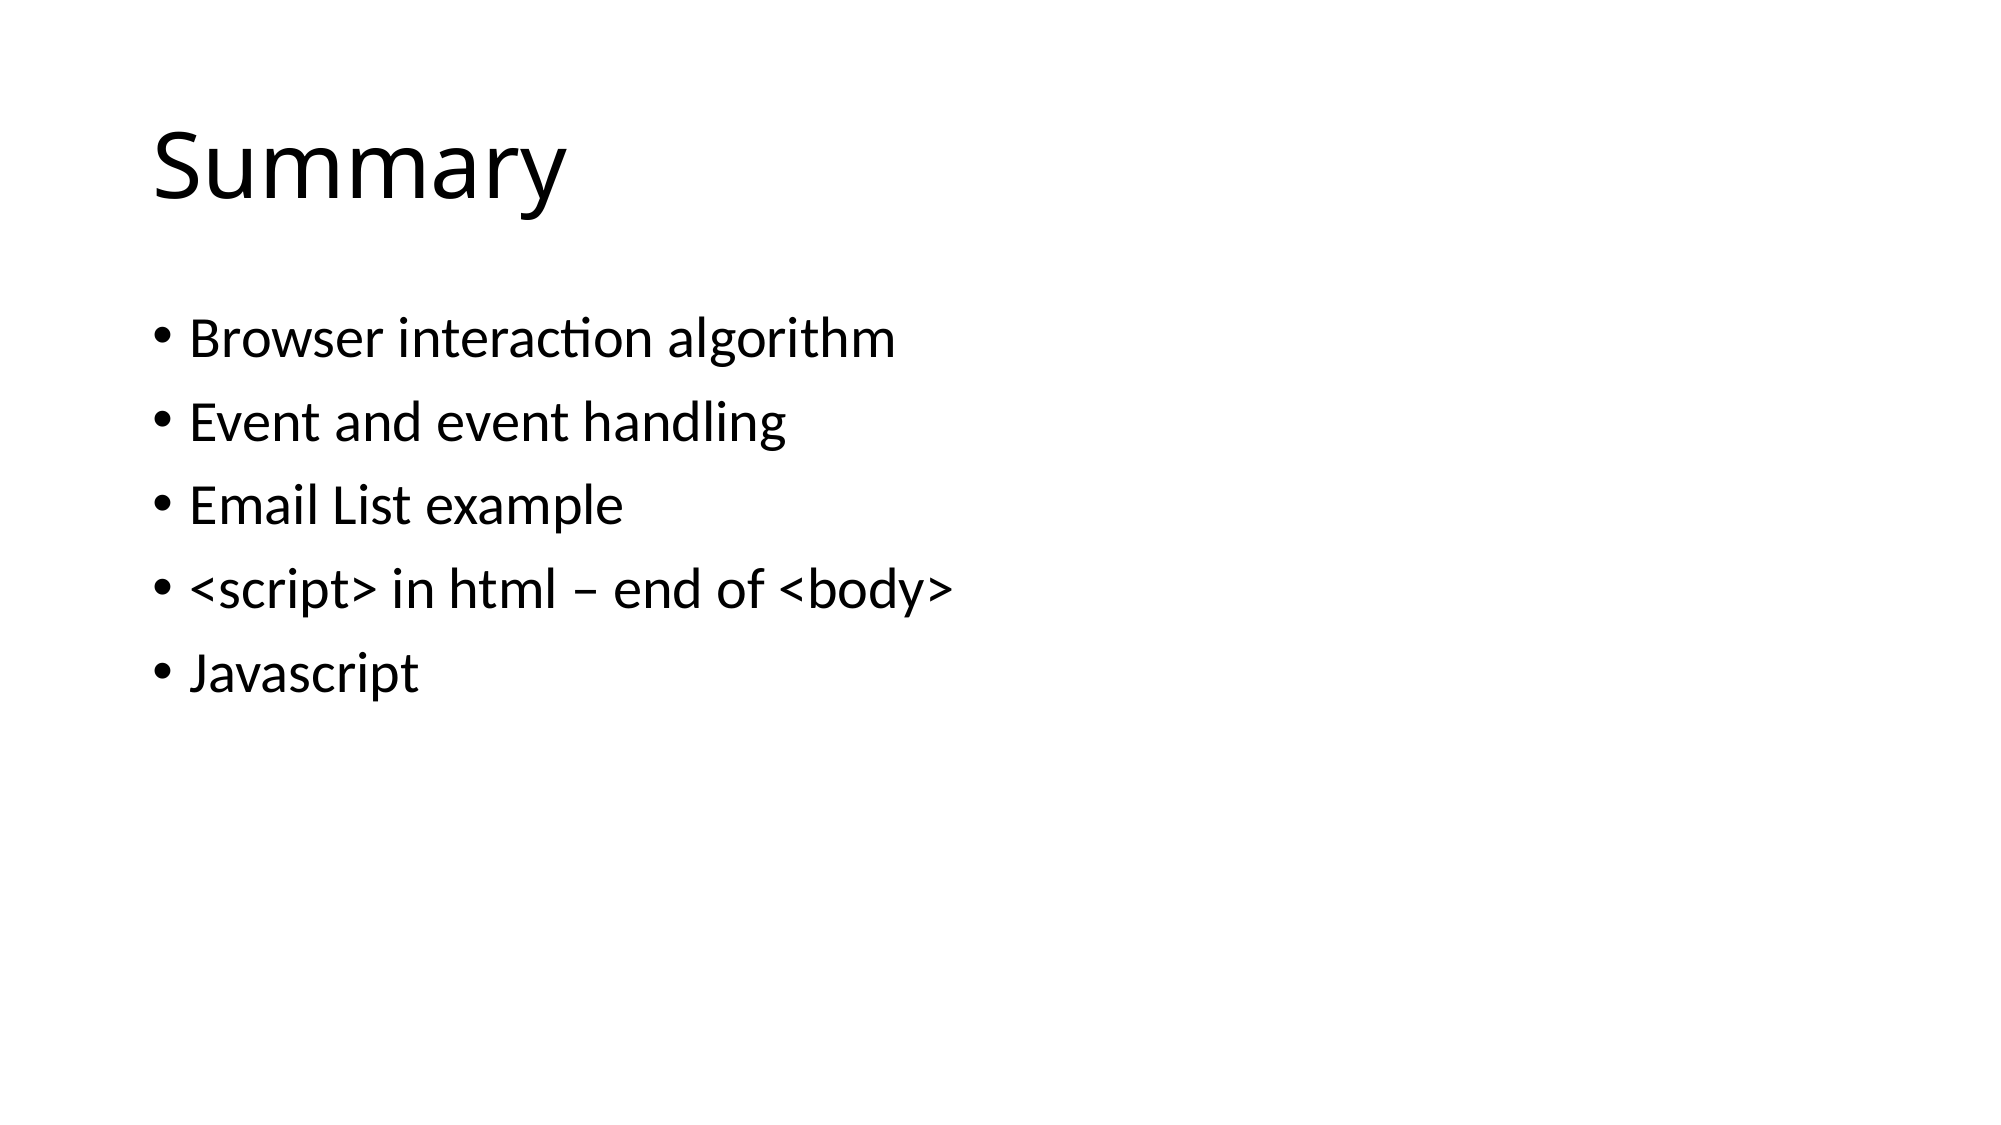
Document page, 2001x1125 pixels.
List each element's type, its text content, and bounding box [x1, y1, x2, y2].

title Summary [137, 59, 1863, 278]
list Browser interaction algorithm Event and event handling Email List example <script> in html – end of <body> Javascript [137, 299, 1863, 1014]
